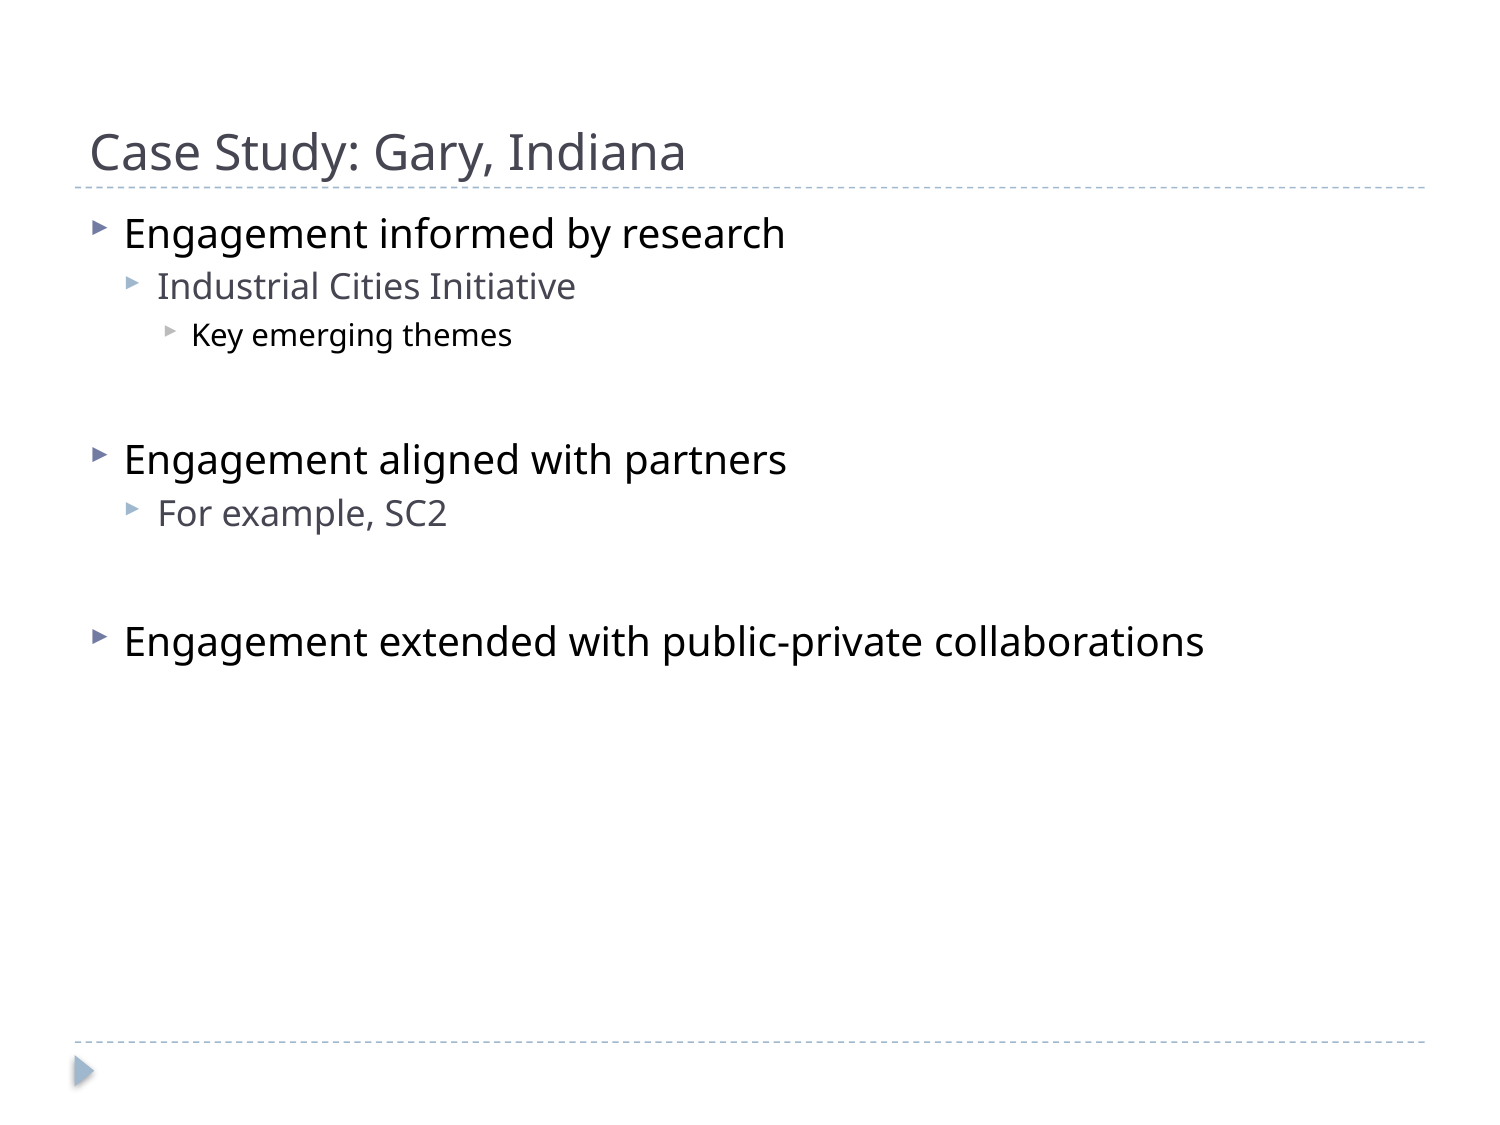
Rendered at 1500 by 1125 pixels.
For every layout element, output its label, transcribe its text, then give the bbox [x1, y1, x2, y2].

title Case Study: Gary, Indiana [75, 24, 1425, 188]
list Engagement informed by research Industrial Cities Initiative Key emerging themes Engagement aligned with partners For example, SC2 Engagement extended with public-private collaborations [75, 200, 1425, 1010]
